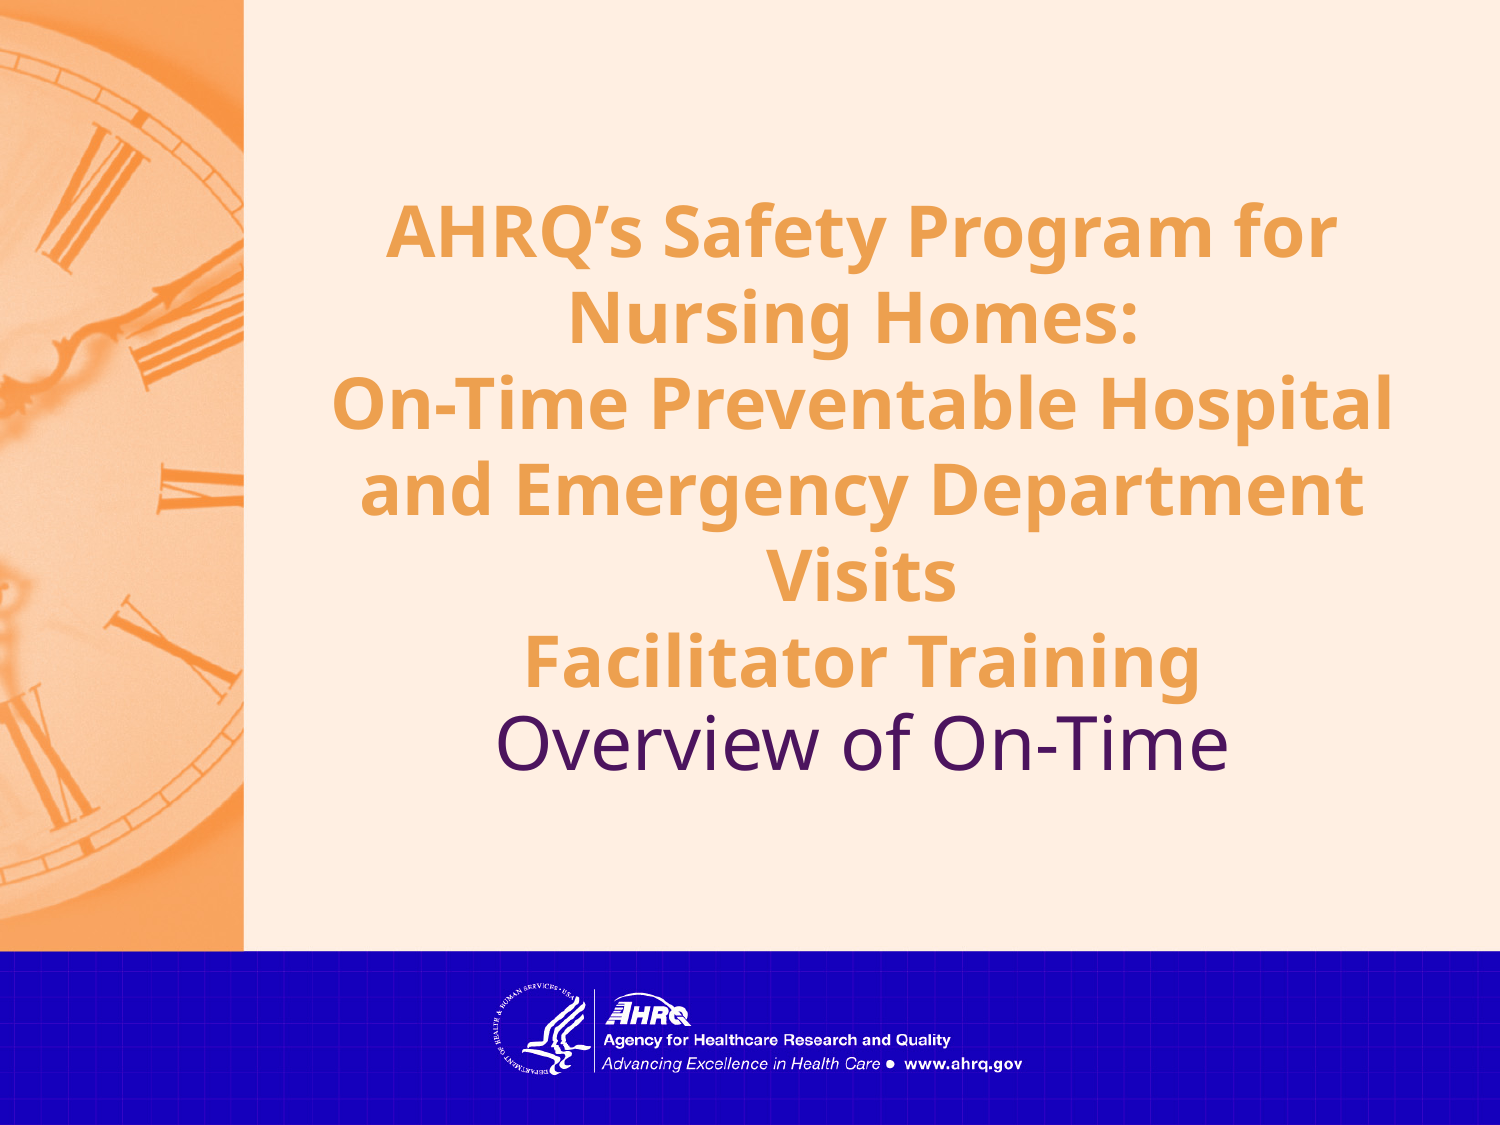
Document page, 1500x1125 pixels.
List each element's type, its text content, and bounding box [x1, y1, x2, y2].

subtitle Overview of On-Time [300, 687, 1425, 925]
title AHRQ’s Safety Program for Nursing Homes: On-Time Preventable Hospital and Emergency Department Visits Facilitator Training [300, 174, 1425, 687]
picture [0, 0, 1500, 1125]
